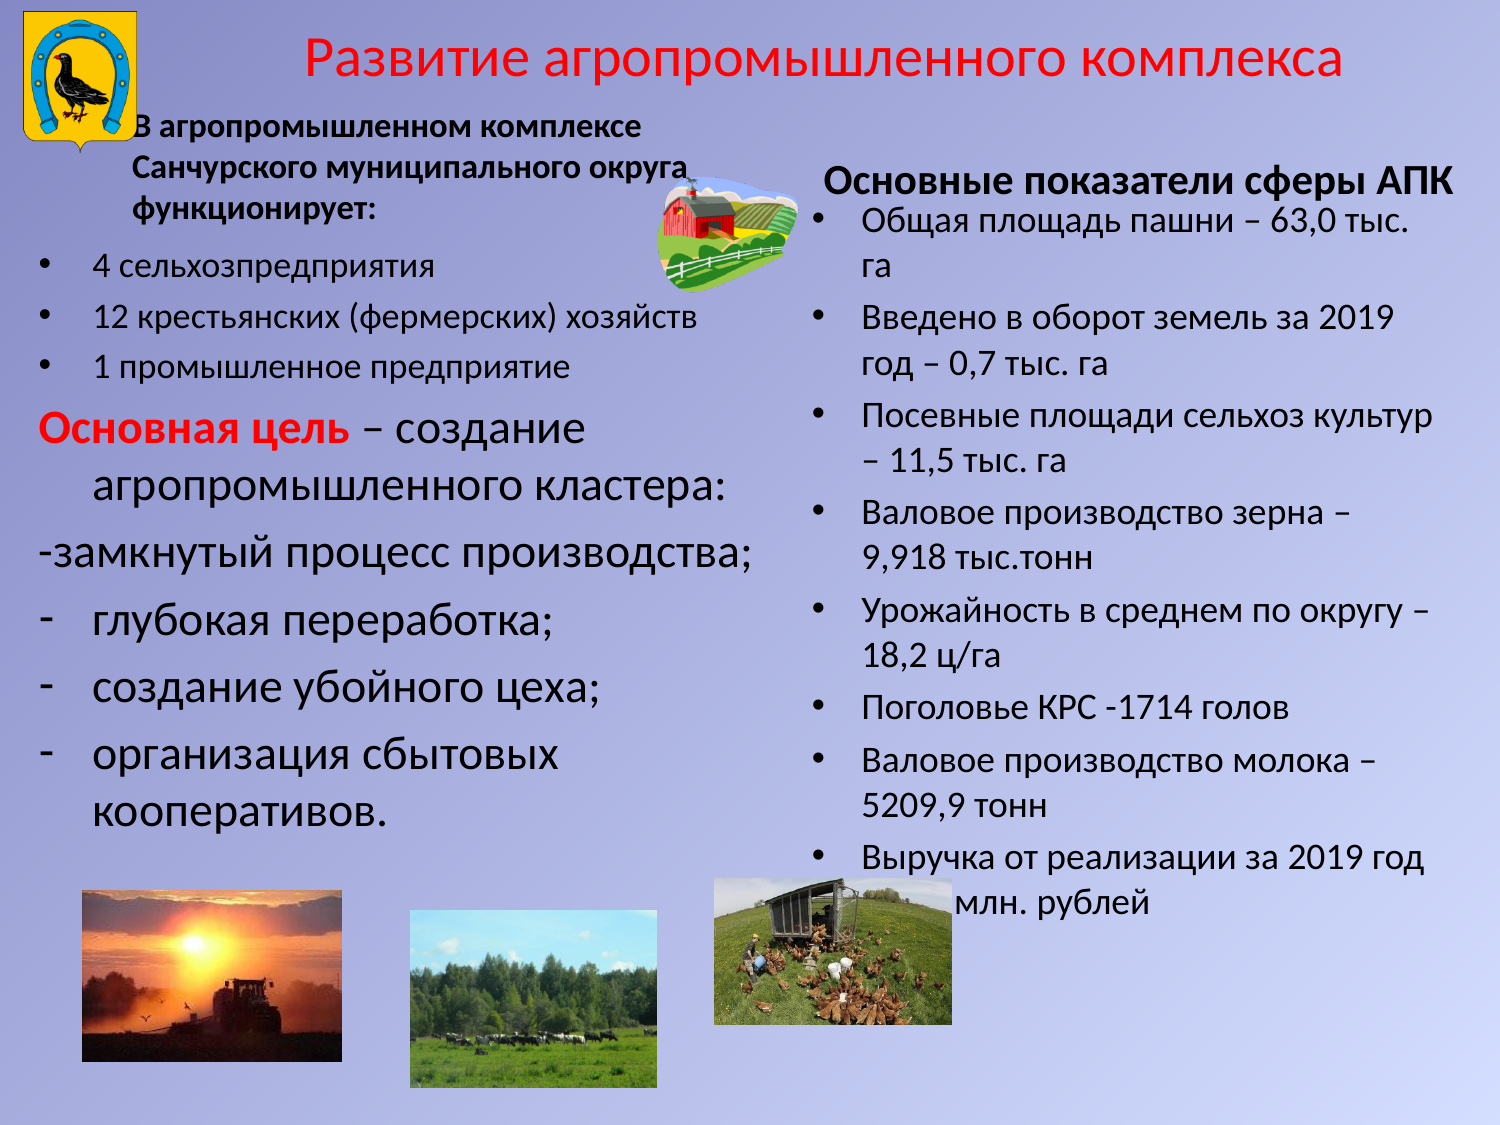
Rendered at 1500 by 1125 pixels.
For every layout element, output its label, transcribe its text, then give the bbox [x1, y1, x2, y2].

picture [23, 11, 137, 153]
picture [655, 175, 799, 293]
picture [81, 890, 343, 1062]
title Развитие агропромышленного комплекса [150, 0, 1500, 108]
picture [714, 878, 952, 1025]
picture [409, 909, 657, 1089]
list Основные показатели сферы АПК [808, 105, 1472, 211]
list Общая площадь пашни – 63,0 тыс. га Введено в оборот земель за 2019 год – 0,7 тыс. га Посевные площади сельхоз культур – 11,5 тыс. га Валовое производство зерна – 9,918 тыс.тонн Урожайность в среднем по округу – 18,2 ц/га Поголовье КРС -1714 голов Валовое производство молока – 5209,9 тонн Выручка от реализации за 2019 год – 184 млн. рублей [796, 187, 1460, 938]
list 4 сельхозпредприятия 12 крестьянских (фермерских) хозяйств 1 промышленное предприятие Основная цель – создание агропромышленного кластера: -замкнутый процесс производства; глубокая переработка; создание убойного цеха; организация сбытовых кооперативов. [23, 234, 786, 883]
list В агропромышленном комплексе Санчурского муниципального округа функционирует: [117, 93, 780, 234]
